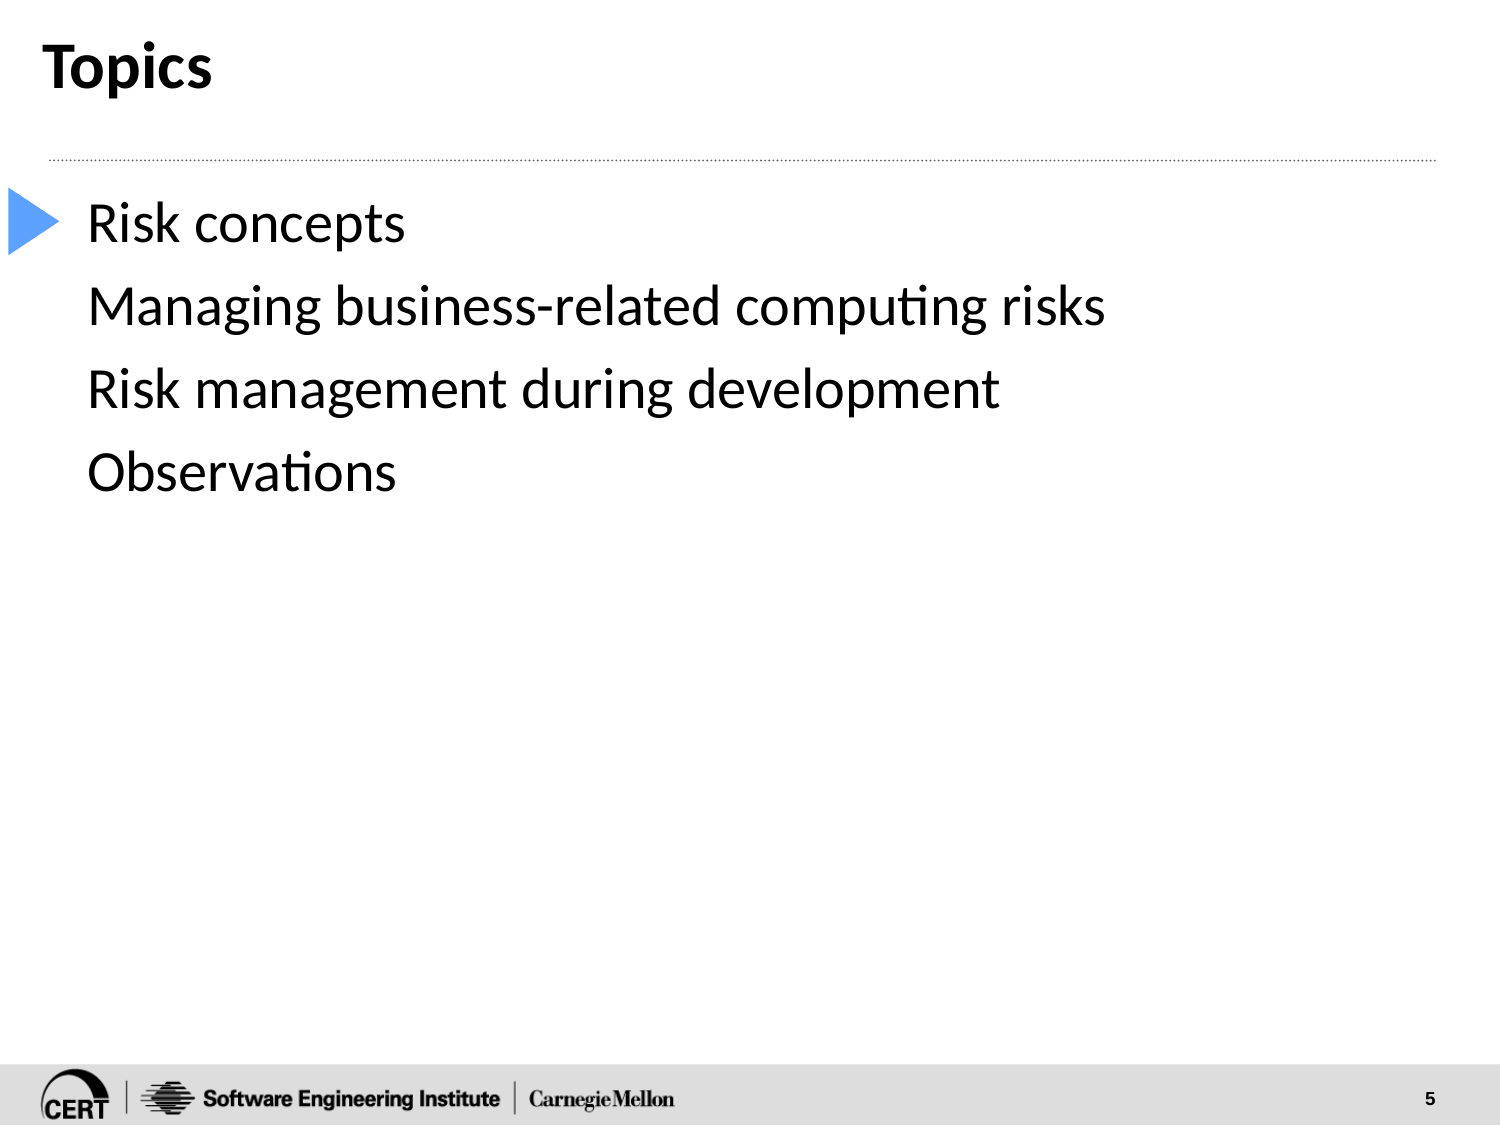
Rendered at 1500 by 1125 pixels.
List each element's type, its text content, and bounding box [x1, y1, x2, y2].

title Topics [42, 37, 1434, 155]
text_box [8, 187, 60, 256]
picture [24, 1065, 688, 1125]
list Risk concepts Managing business-related computing risks Risk management during development Observations [49, 187, 1438, 1001]
